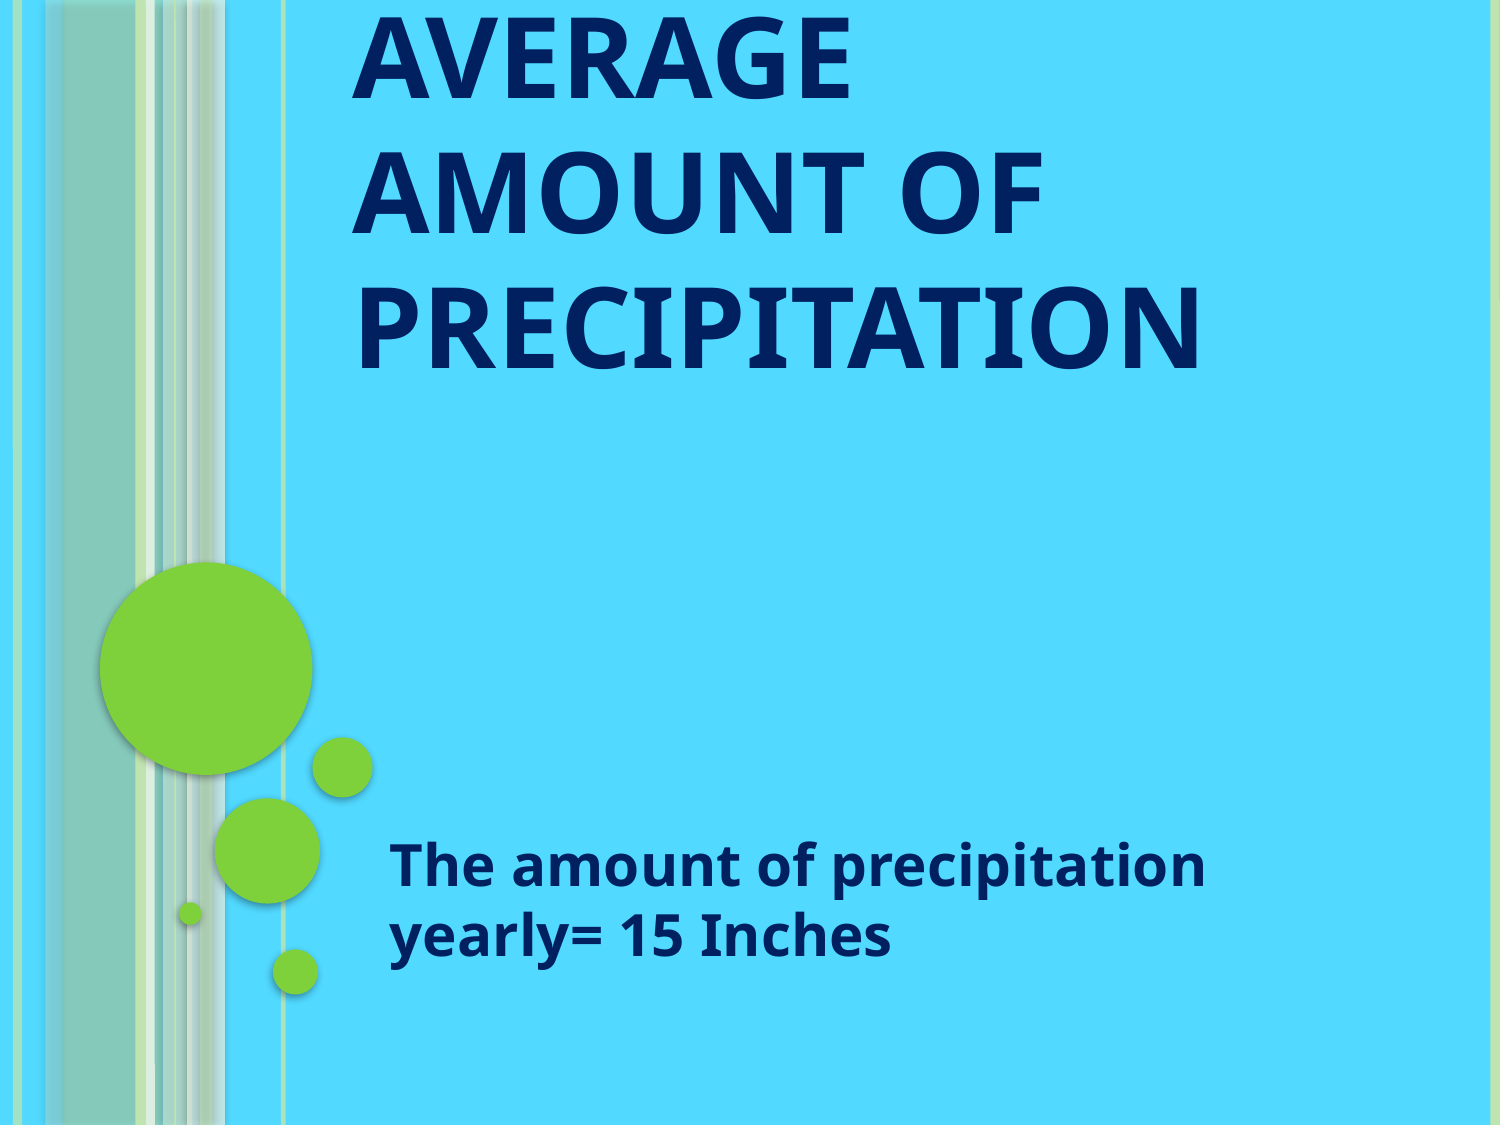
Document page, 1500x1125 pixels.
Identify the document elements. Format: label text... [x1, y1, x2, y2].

title Average amount of Precipitation [337, 87, 1350, 399]
subtitle The amount of precipitation yearly= 15 Inches [375, 820, 1388, 1046]
